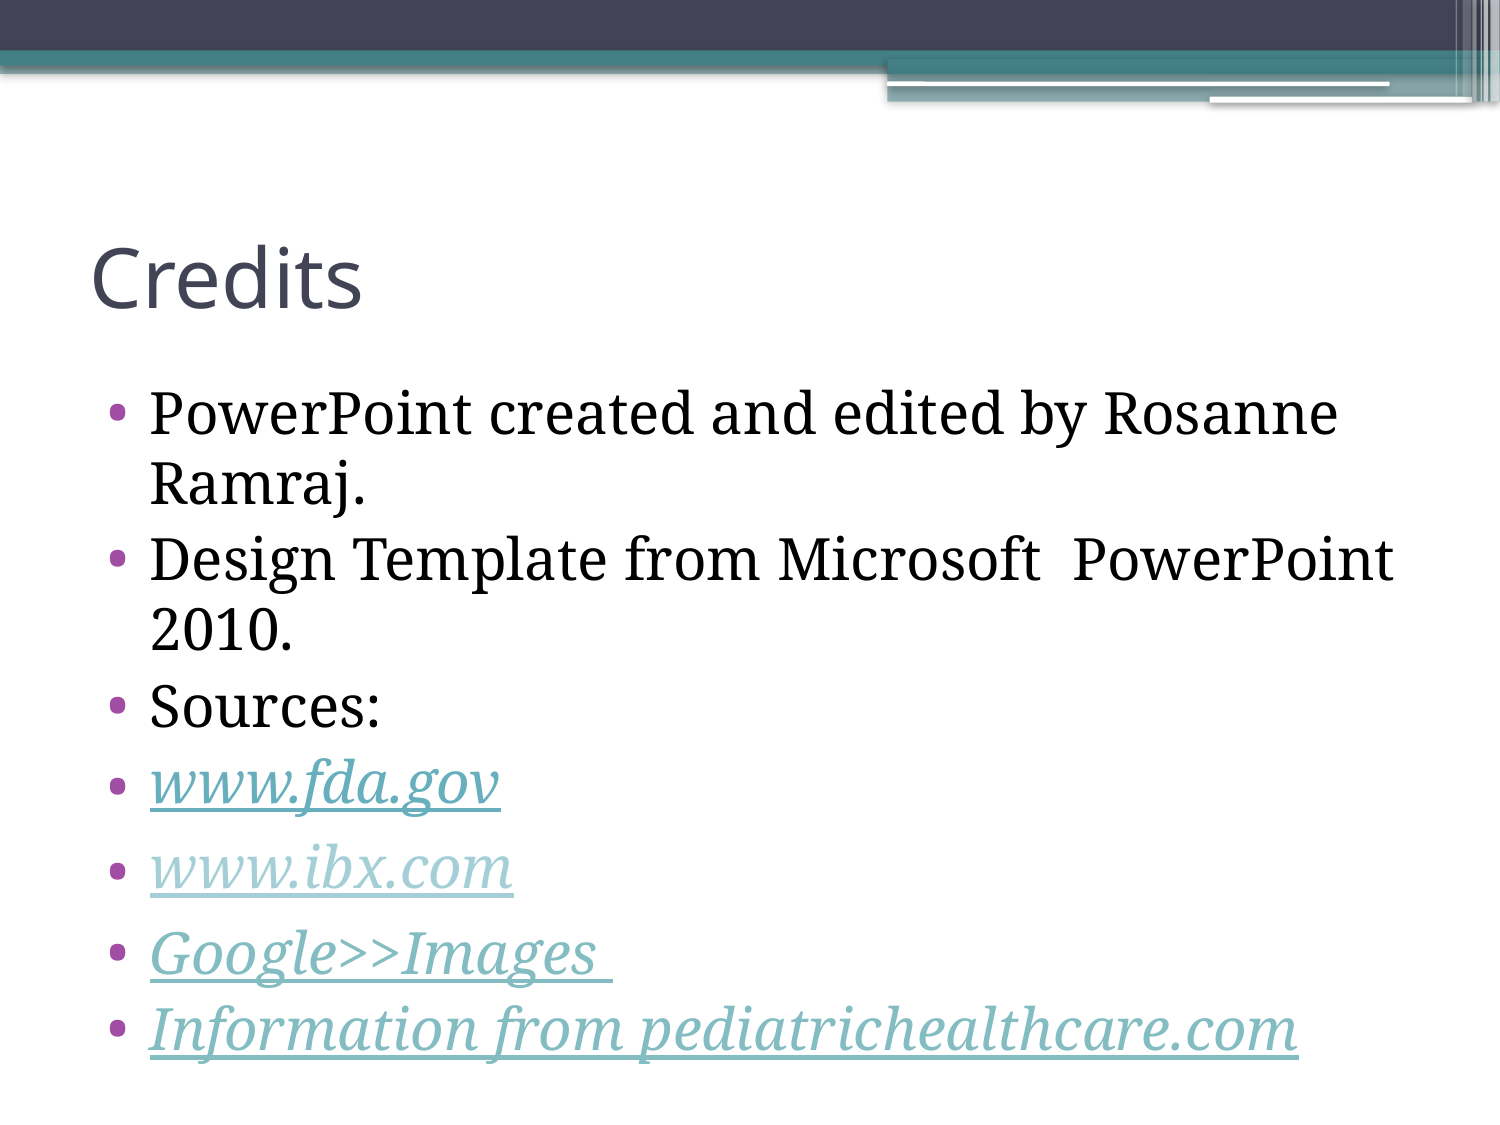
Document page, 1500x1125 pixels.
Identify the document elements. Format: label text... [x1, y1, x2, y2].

list PowerPoint created and edited by Rosanne Ramraj. Design Template from Microsoft PowerPoint 2010. Sources: www.fda.gov www.ibx.com Google>>Images Information from pediatrichealthcare.com [75, 368, 1425, 1079]
title Credits [75, 187, 1425, 363]
